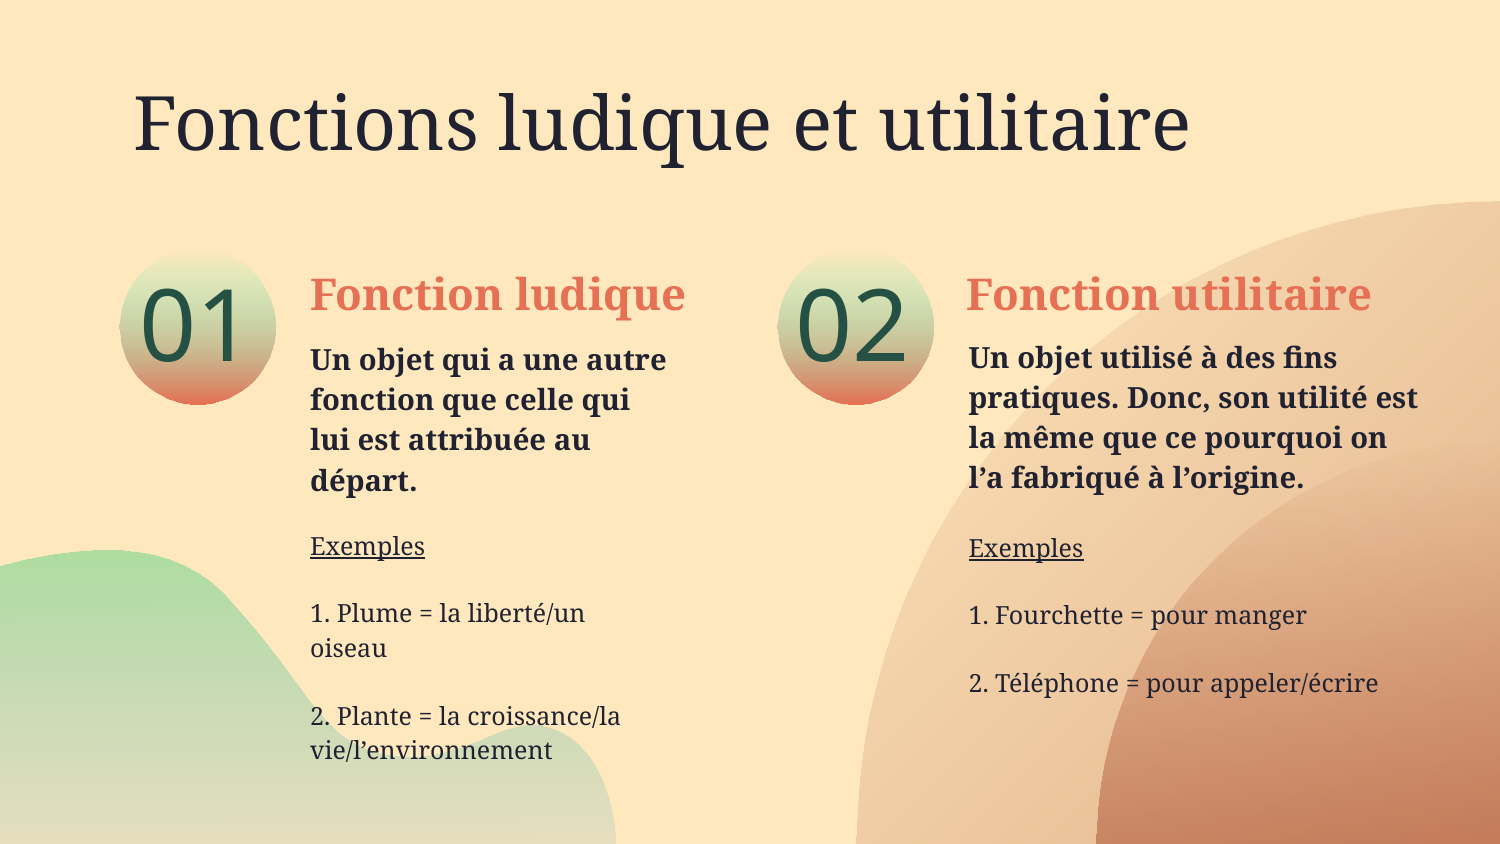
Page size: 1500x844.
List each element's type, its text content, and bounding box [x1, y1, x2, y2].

subtitle Fonction ludique [295, 244, 718, 322]
text_box [0, 549, 616, 844]
text_box [170, 400, 225, 405]
title 01 [116, 243, 276, 400]
title 02 [773, 240, 851, 402]
title Fonctions ludique et utilitaire [118, 60, 1256, 171]
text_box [856, 199, 1500, 844]
subtitle Un objet qui a une autre fonction que celle qui lui est attribuée au départ. Exemples 1. Plume = la liberté/un oiseau 2. Plante = la croissance/la vie/l’environnement [295, 321, 684, 464]
